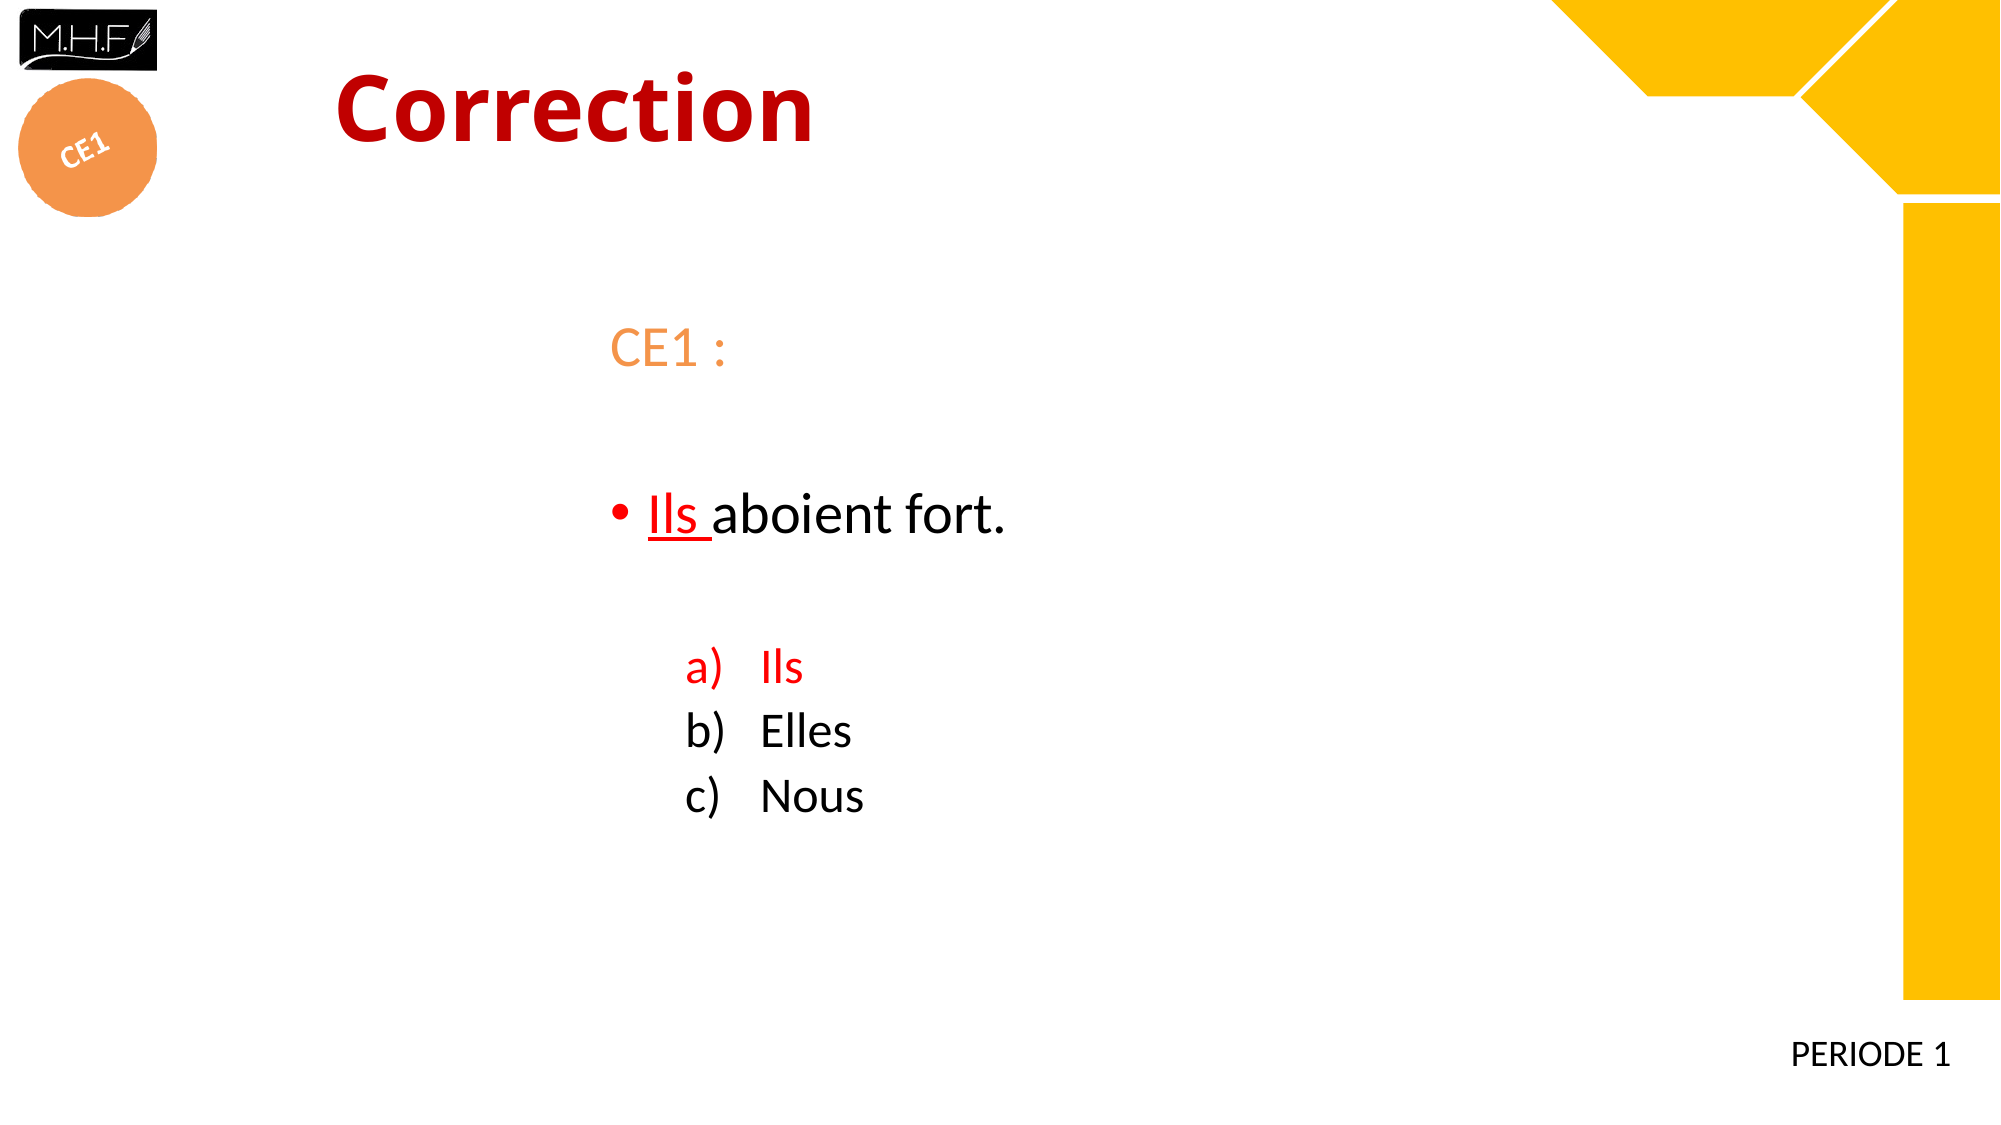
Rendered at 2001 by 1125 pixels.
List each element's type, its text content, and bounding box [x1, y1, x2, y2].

text_box [1799, 0, 2000, 196]
picture [16, 7, 157, 74]
picture [18, 78, 157, 218]
title Correction [318, 3, 1865, 221]
text_box PERIODE 1 [1362, 1021, 1967, 1125]
list CE1 : Ils aboient fort. Ils Elles Nous [595, 308, 1405, 1022]
text_box [1549, 0, 1892, 98]
text_box [1902, 202, 2000, 1001]
